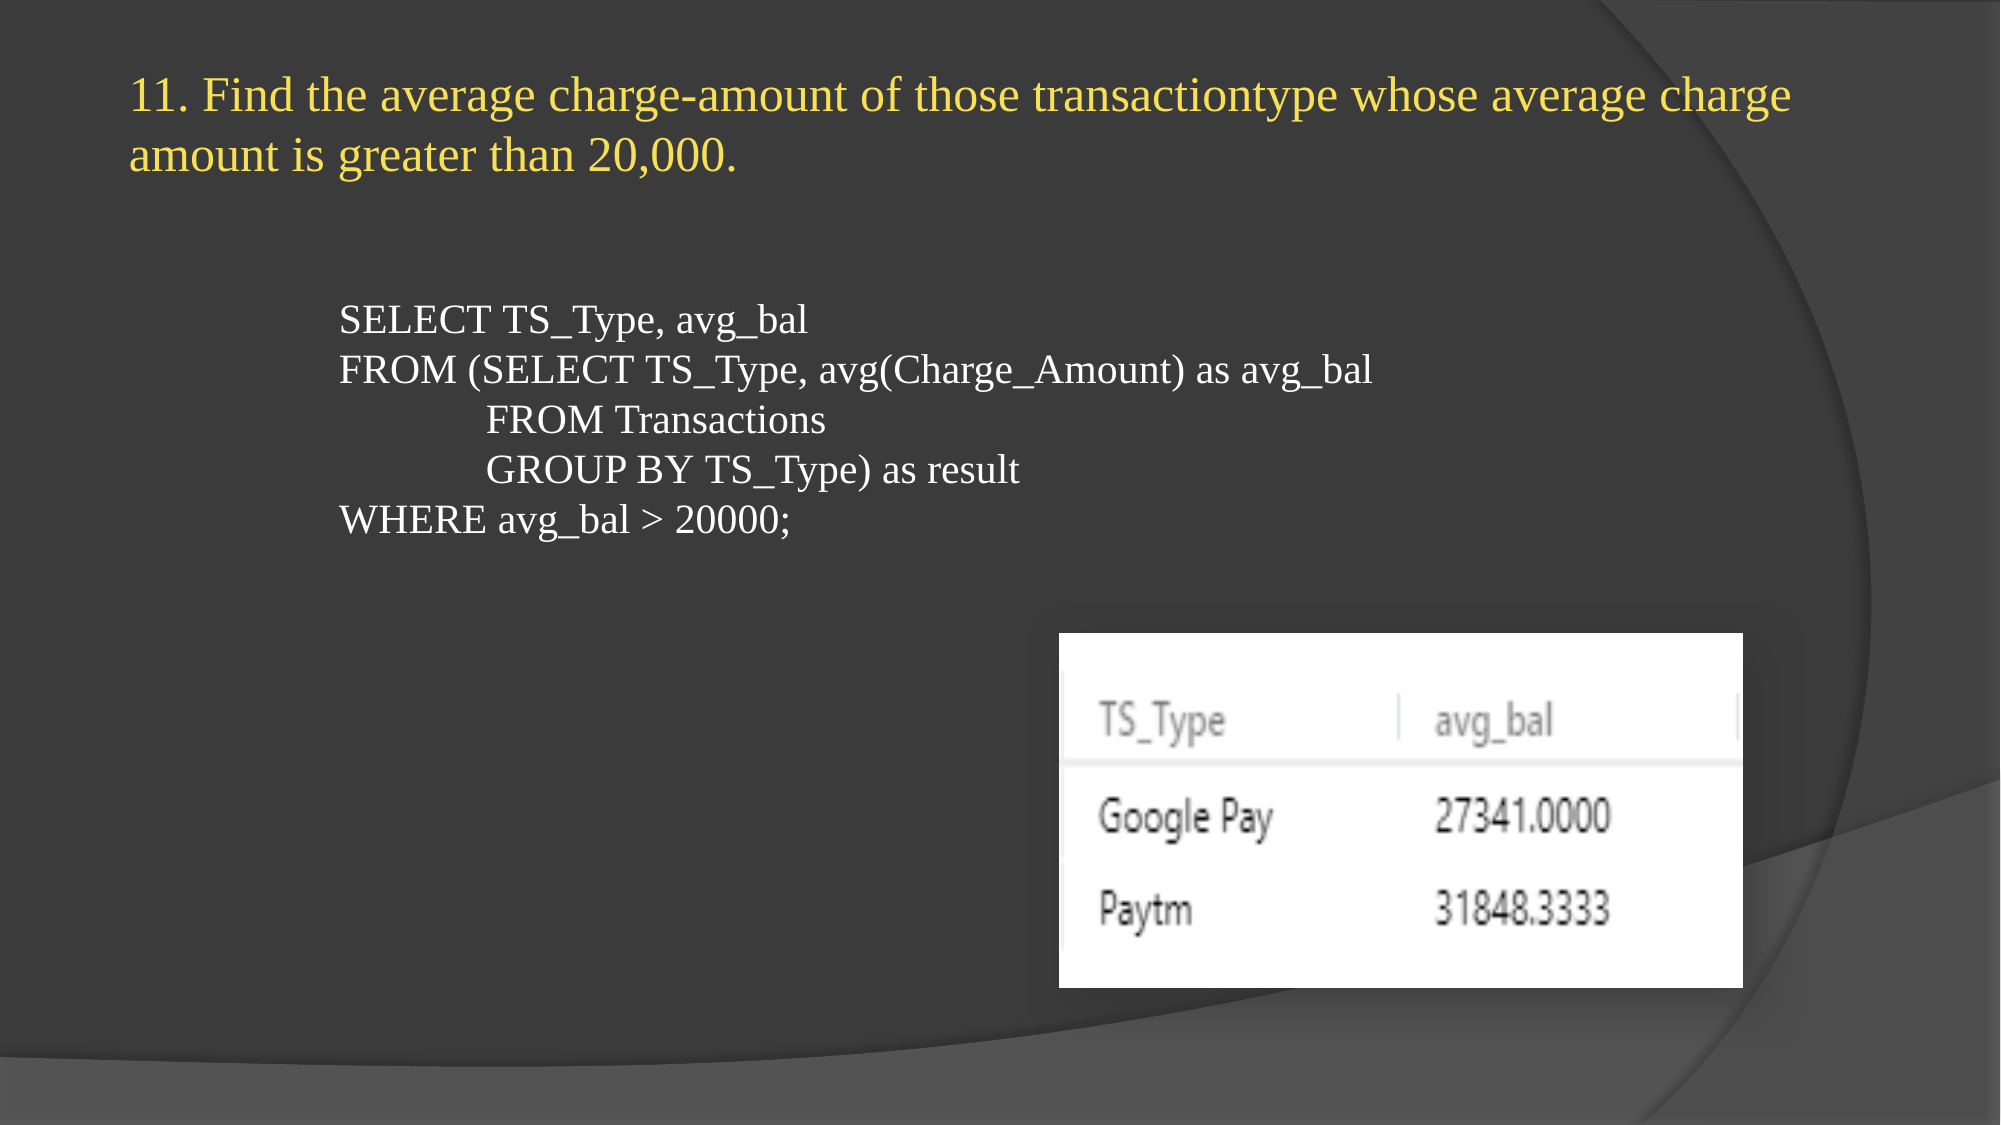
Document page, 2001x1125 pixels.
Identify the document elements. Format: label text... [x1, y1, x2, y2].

picture [1058, 633, 1743, 988]
text_box 11. Find the average charge-amount of those transactiontype whose average charge amount is greater than 20,000. SELECT TS_Type, avg_bal FROM (SELECT TS_Type, avg(Charge_Amount) as avg_bal FROM Transactions GROUP BY TS_Type) as result WHERE avg_bal > 20000; [114, 54, 1839, 600]
